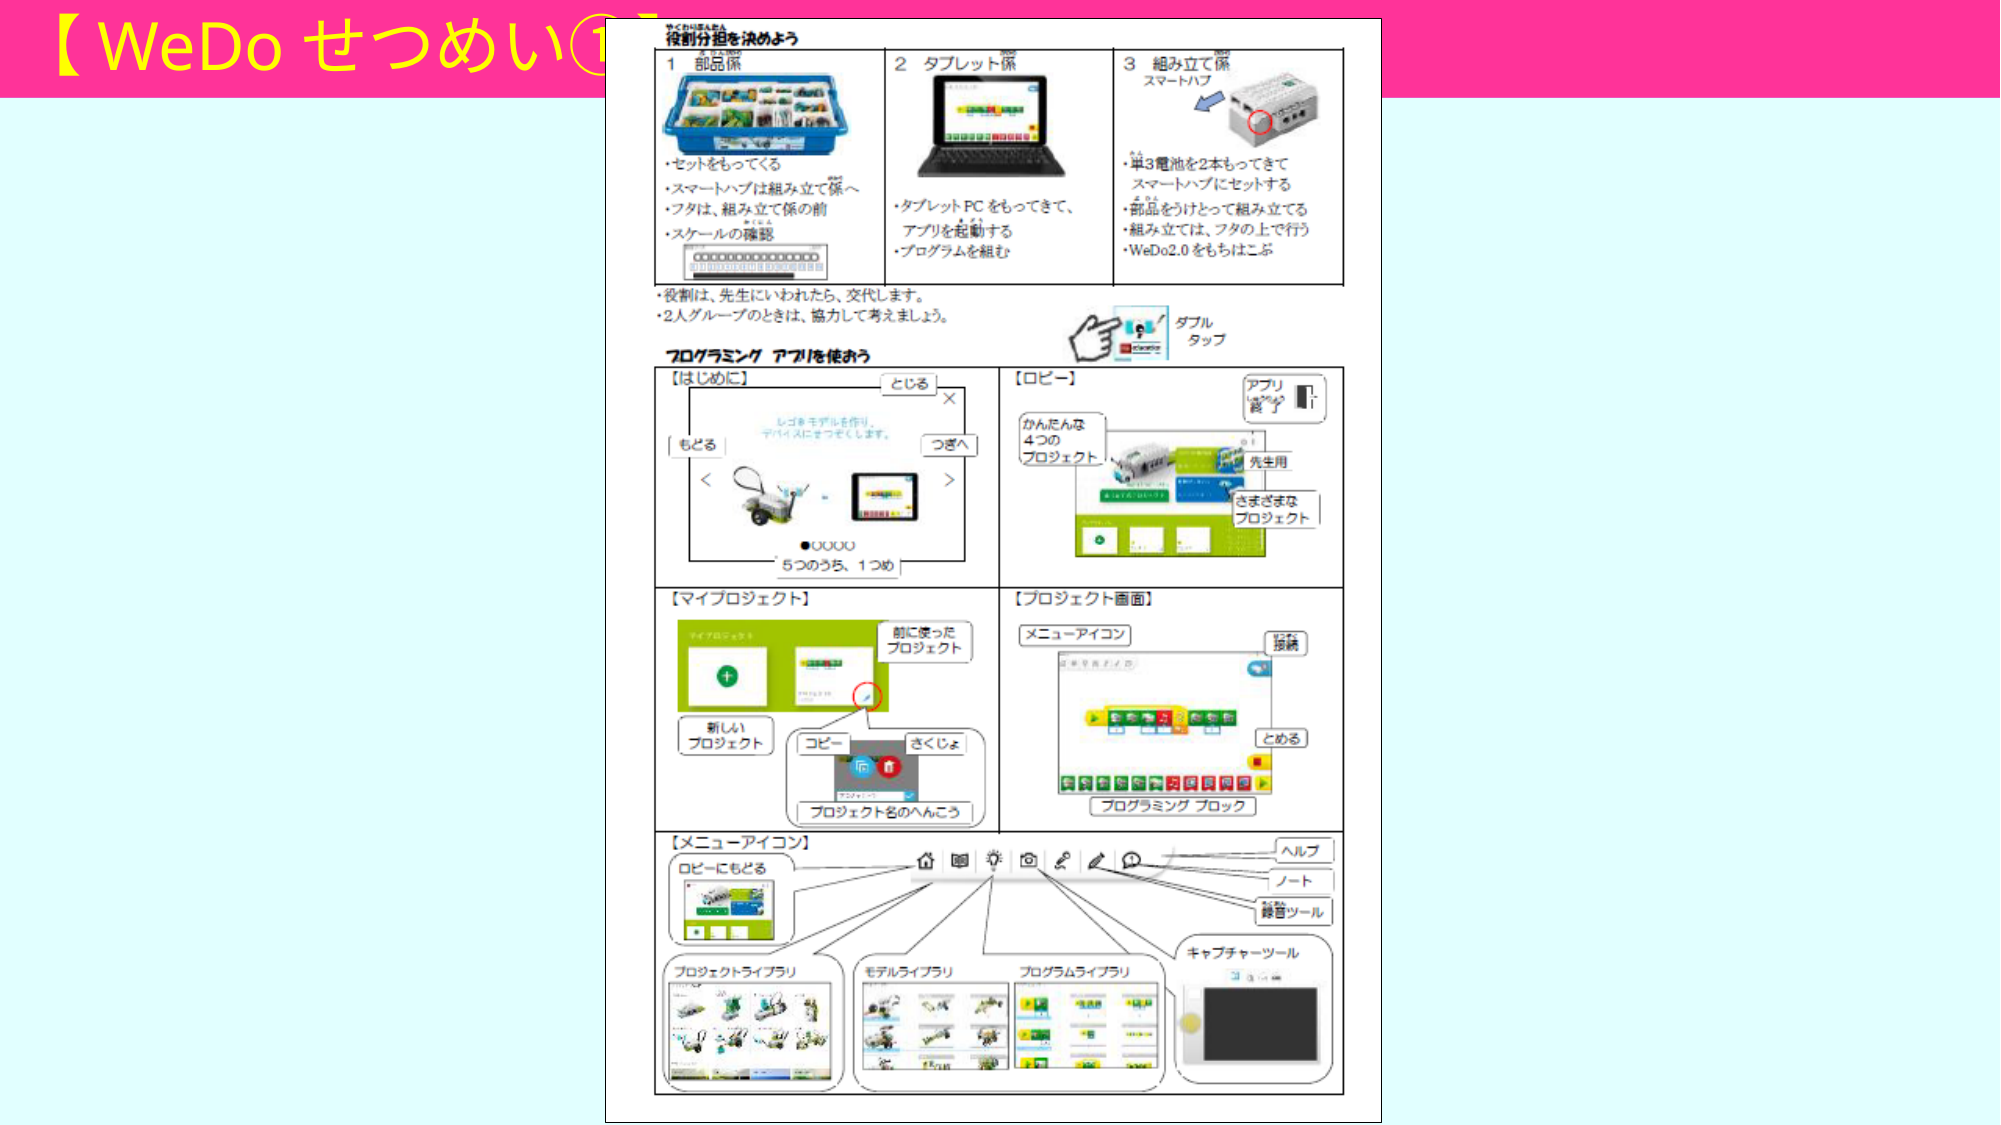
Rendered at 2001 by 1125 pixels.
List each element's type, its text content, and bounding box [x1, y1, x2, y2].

picture [606, 18, 1382, 1122]
title 【WeDoせつめい①】 [0, 0, 2000, 98]
